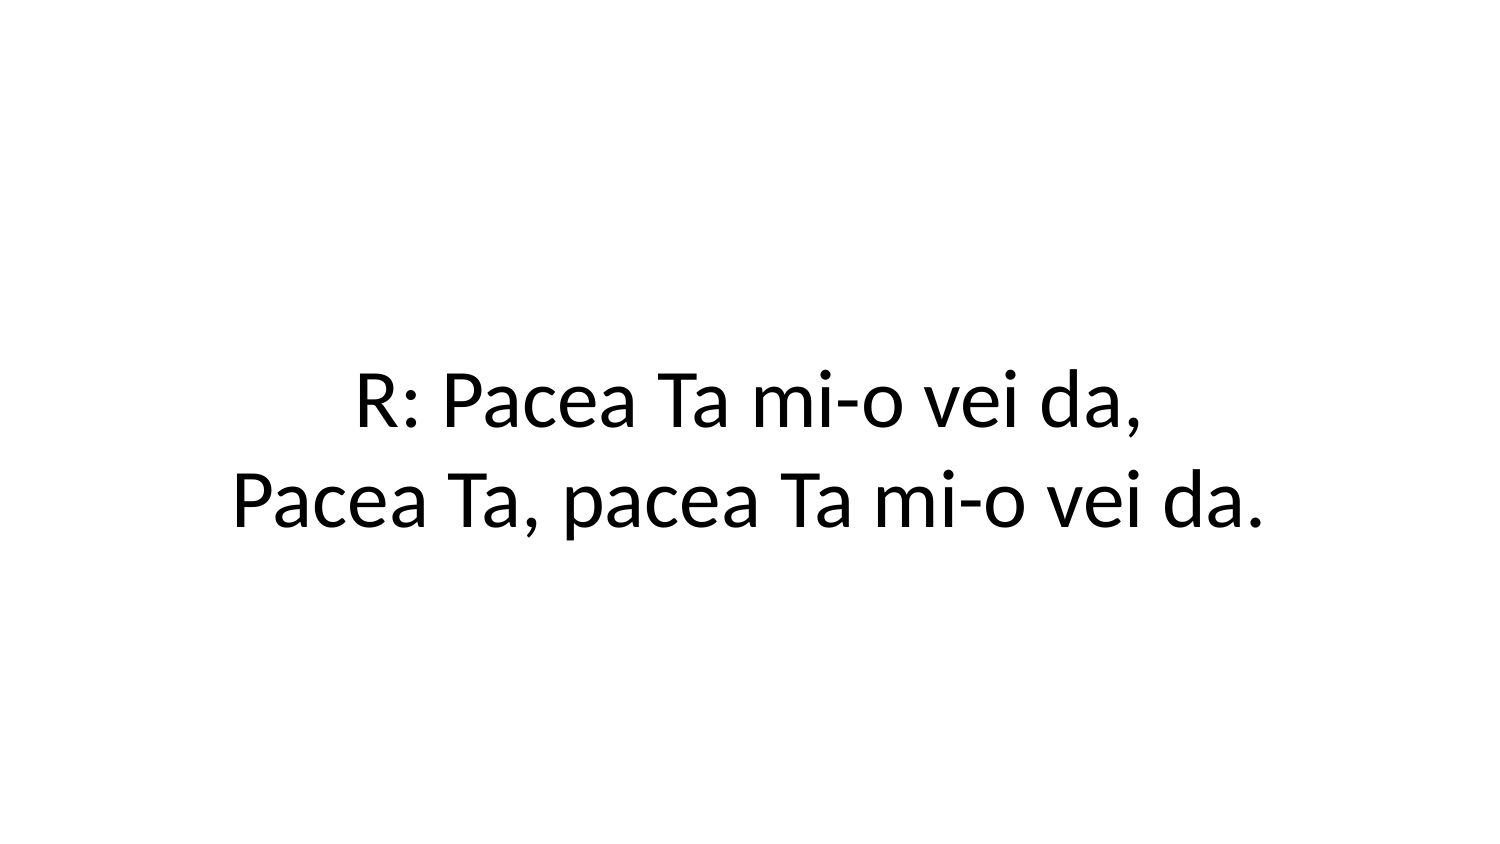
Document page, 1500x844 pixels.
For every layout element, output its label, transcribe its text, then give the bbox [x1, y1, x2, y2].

text_box R: Pacea Ta mi-o vei da, Pacea Ta, pacea Ta mi-o vei da. [216, 292, 1284, 552]
